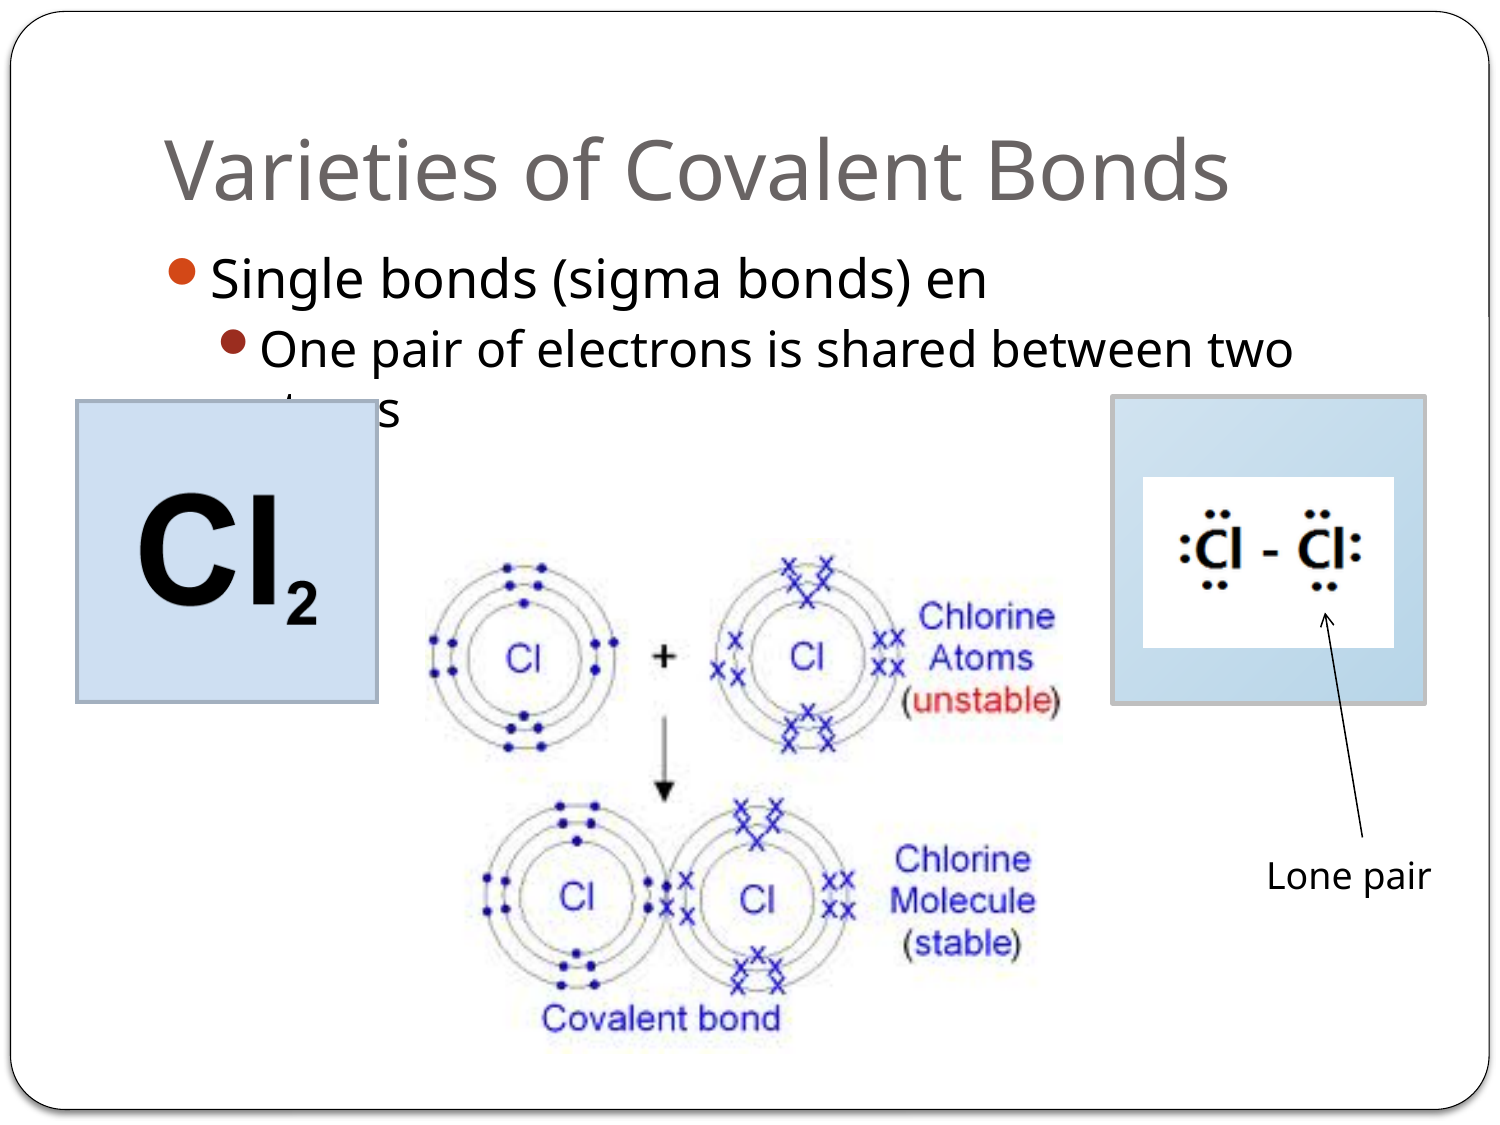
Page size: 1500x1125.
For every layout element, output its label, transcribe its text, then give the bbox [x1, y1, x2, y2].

picture [74, 399, 379, 704]
text_box Lone pair [1251, 844, 1447, 905]
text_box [1324, 612, 1363, 838]
title Varieties of Covalent Bonds [150, 45, 1425, 233]
picture [424, 538, 1063, 1055]
picture [1143, 477, 1394, 648]
text_box [1111, 396, 1426, 704]
list Single bonds (sigma bonds) en One pair of electrons is shared between two atoms [150, 237, 1425, 438]
